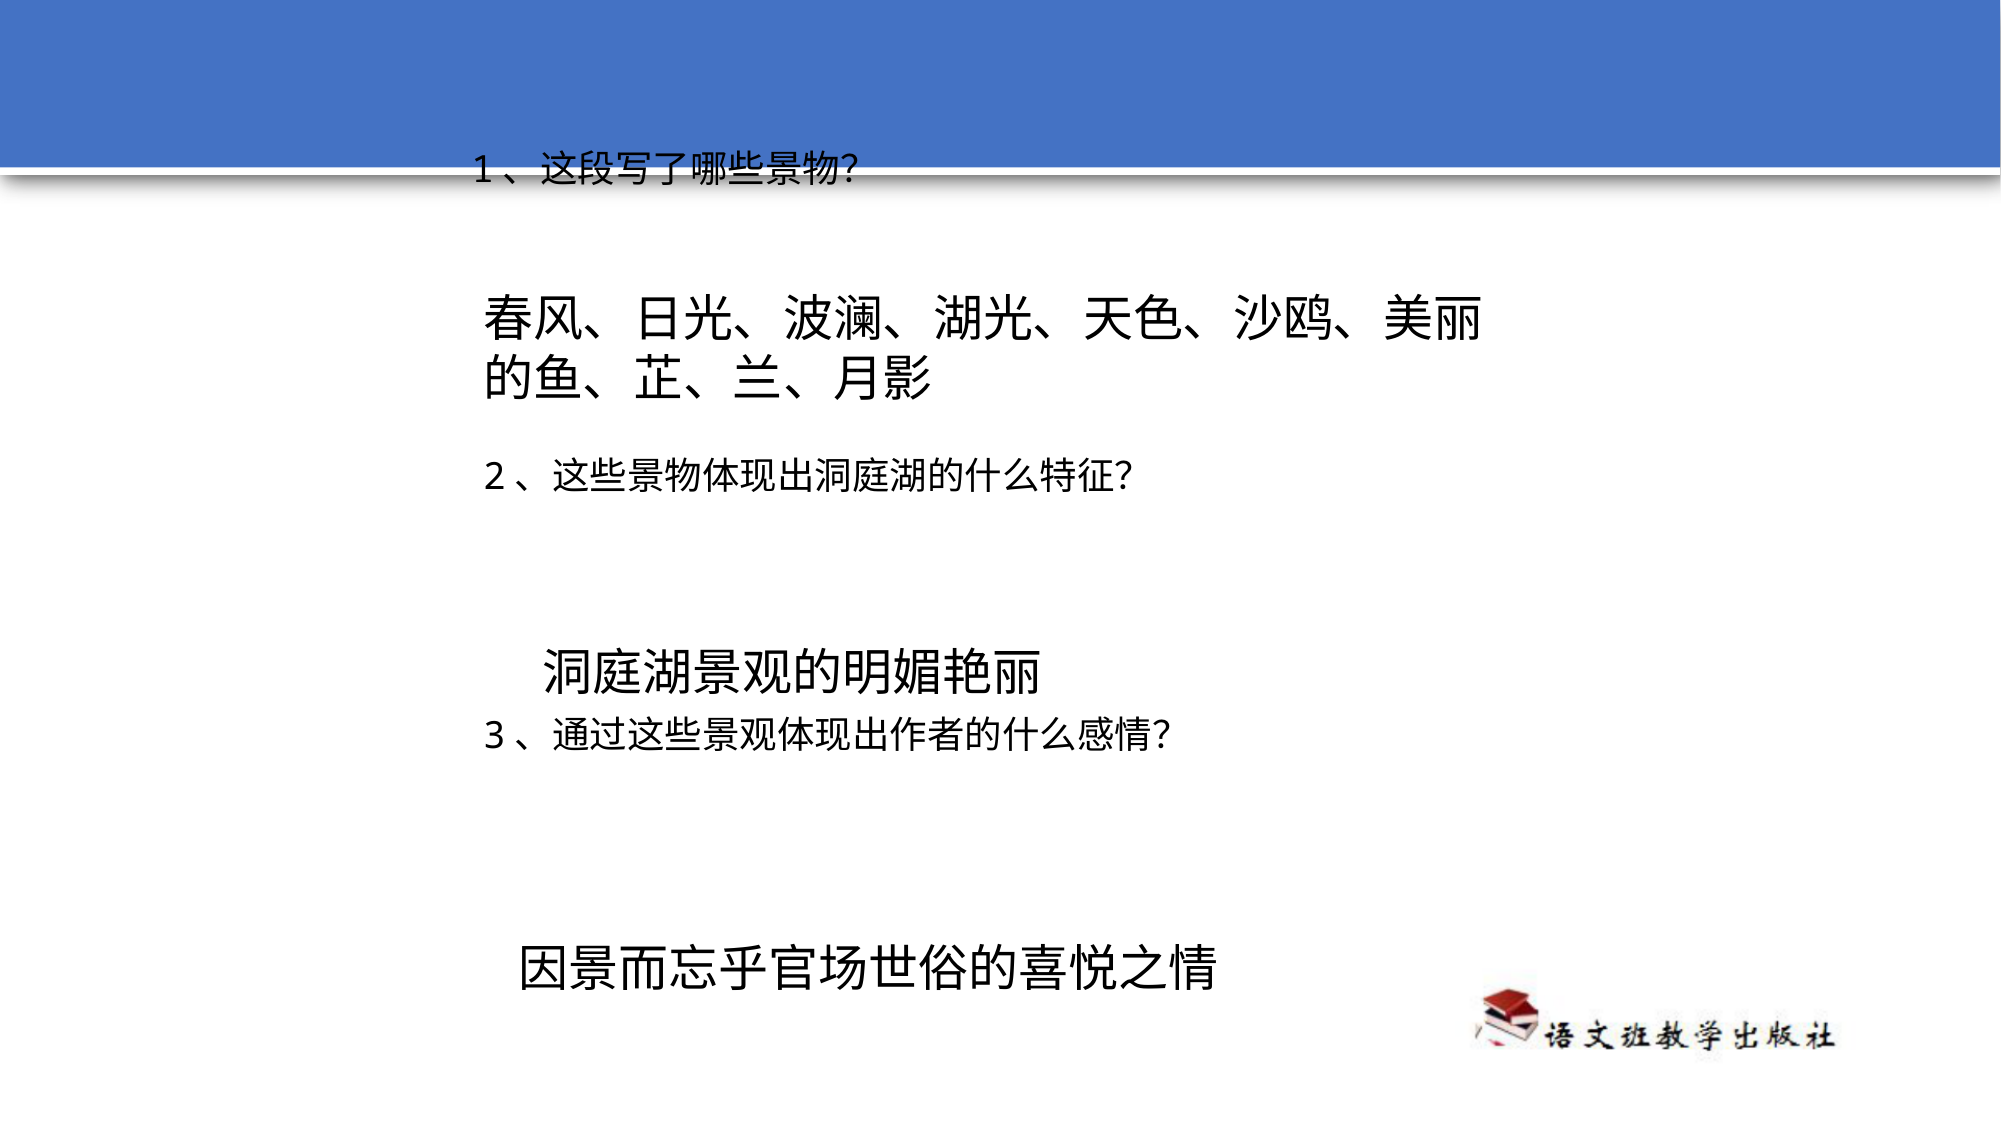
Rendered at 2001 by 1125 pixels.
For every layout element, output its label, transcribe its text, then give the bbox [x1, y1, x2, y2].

picture [0, 0, 2001, 1125]
text_box 洞庭湖景观的明媚艳丽 [527, 633, 1414, 704]
text_box 春风、日光、波澜、湖光、天色、沙鸥、美丽的鱼、芷、兰、月影 [468, 278, 1520, 414]
text_box 1、这段写了哪些景物？ [456, 137, 1402, 197]
text_box 3、通过这些景观体现出作者的什么感情？ [468, 704, 1520, 764]
text_box 因景而忘乎官场世俗的喜悦之情 [503, 928, 1449, 1004]
text_box 2、这些景物体现出洞庭湖的什么特征？ [468, 444, 1520, 504]
